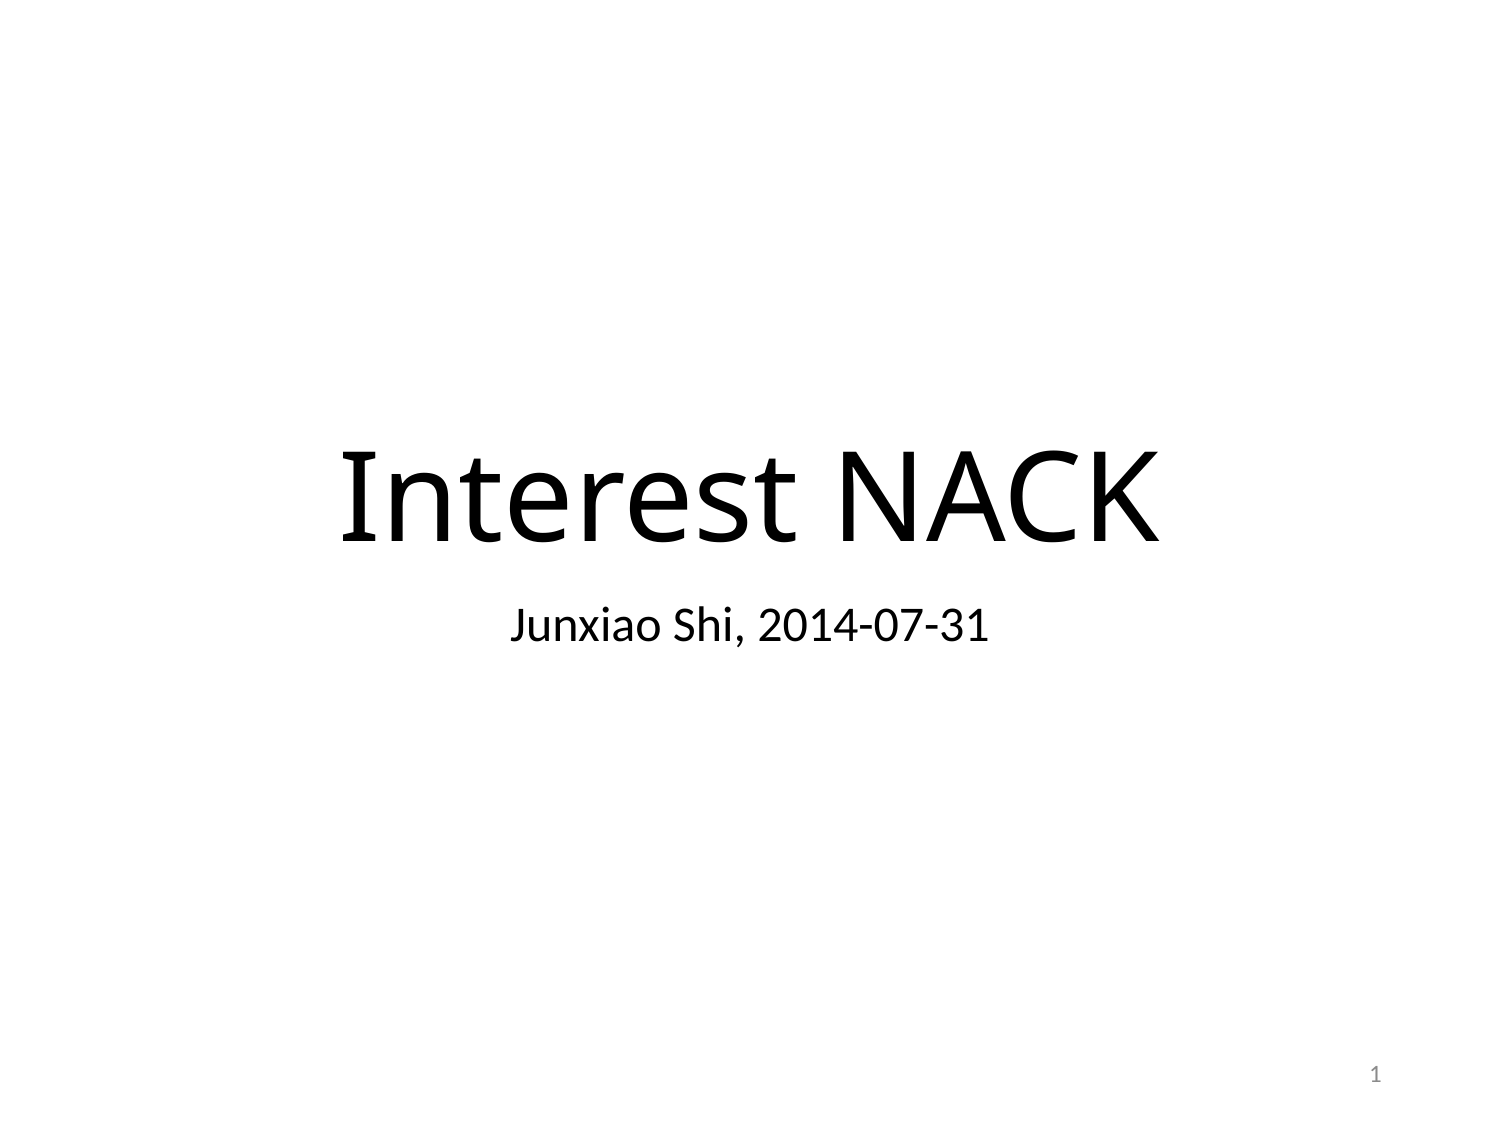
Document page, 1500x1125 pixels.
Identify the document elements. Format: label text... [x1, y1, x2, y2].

subtitle Junxiao Shi, 2014-07-31 [187, 590, 1313, 863]
title Interest NACK [112, 184, 1388, 576]
slide_number 1 [1059, 1042, 1397, 1103]
